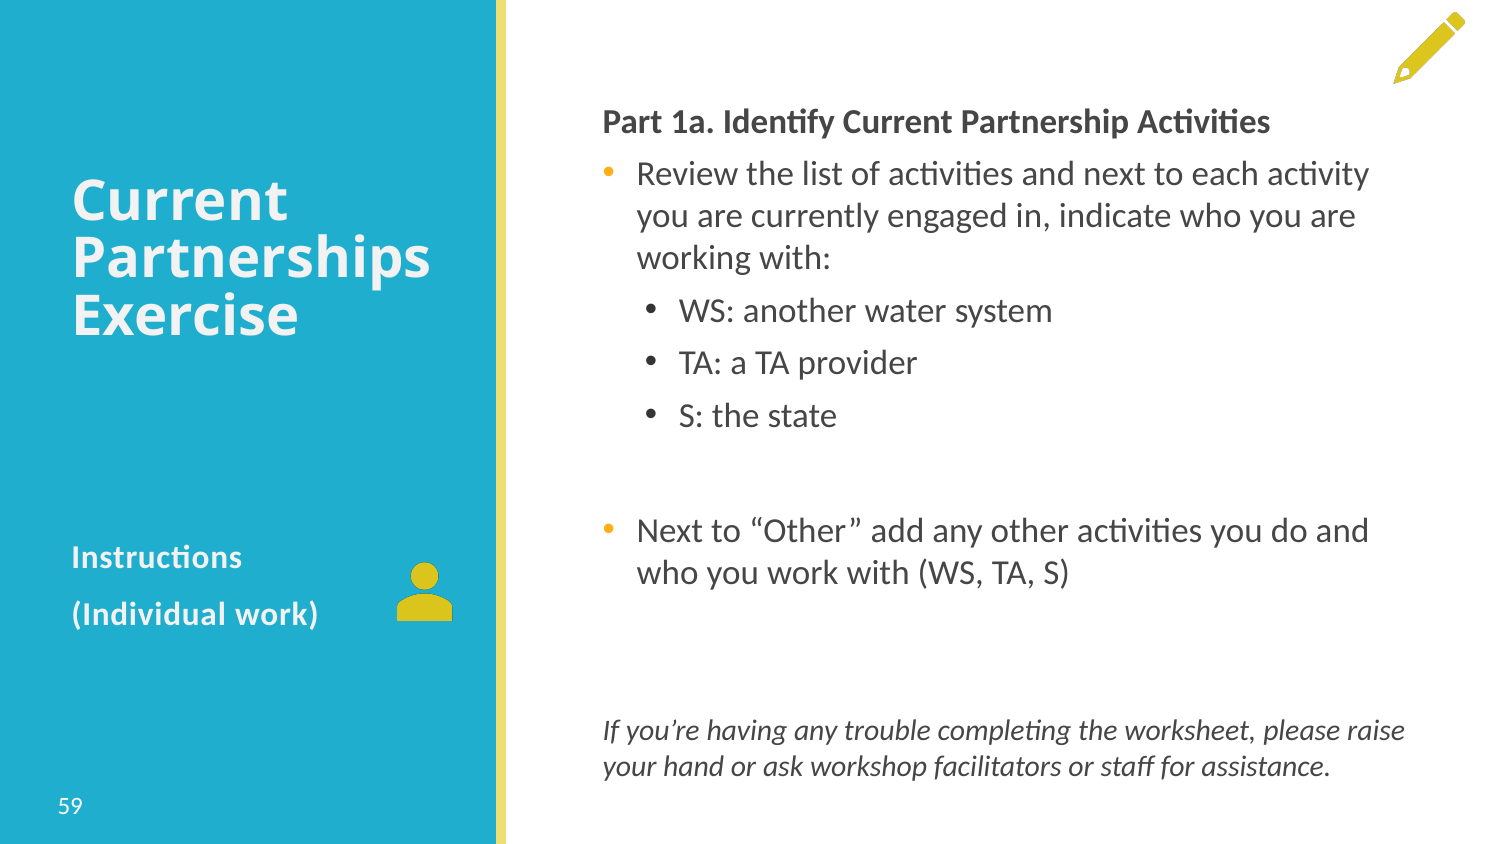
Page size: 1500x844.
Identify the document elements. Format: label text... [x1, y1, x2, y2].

list Part 1a. Identify Current Partnership Activities Review the list of activities and next to each activity you are currently engaged in, indicate who you are working with: WS: another water system TA: a TA provider S: the state Next to “Other” add any other activities you do and who you work with (WS, TA, S) If you’re having any trouble completing the worksheet, please raise your hand or ask workshop facilitators or staff for assistance. [587, 90, 1430, 797]
list Instructions (Individual work) [56, 532, 451, 780]
slide_number 59 [16, 782, 124, 828]
picture [1386, 5, 1472, 91]
title Current Partnerships Exercise [56, 73, 451, 355]
picture [383, 550, 466, 633]
